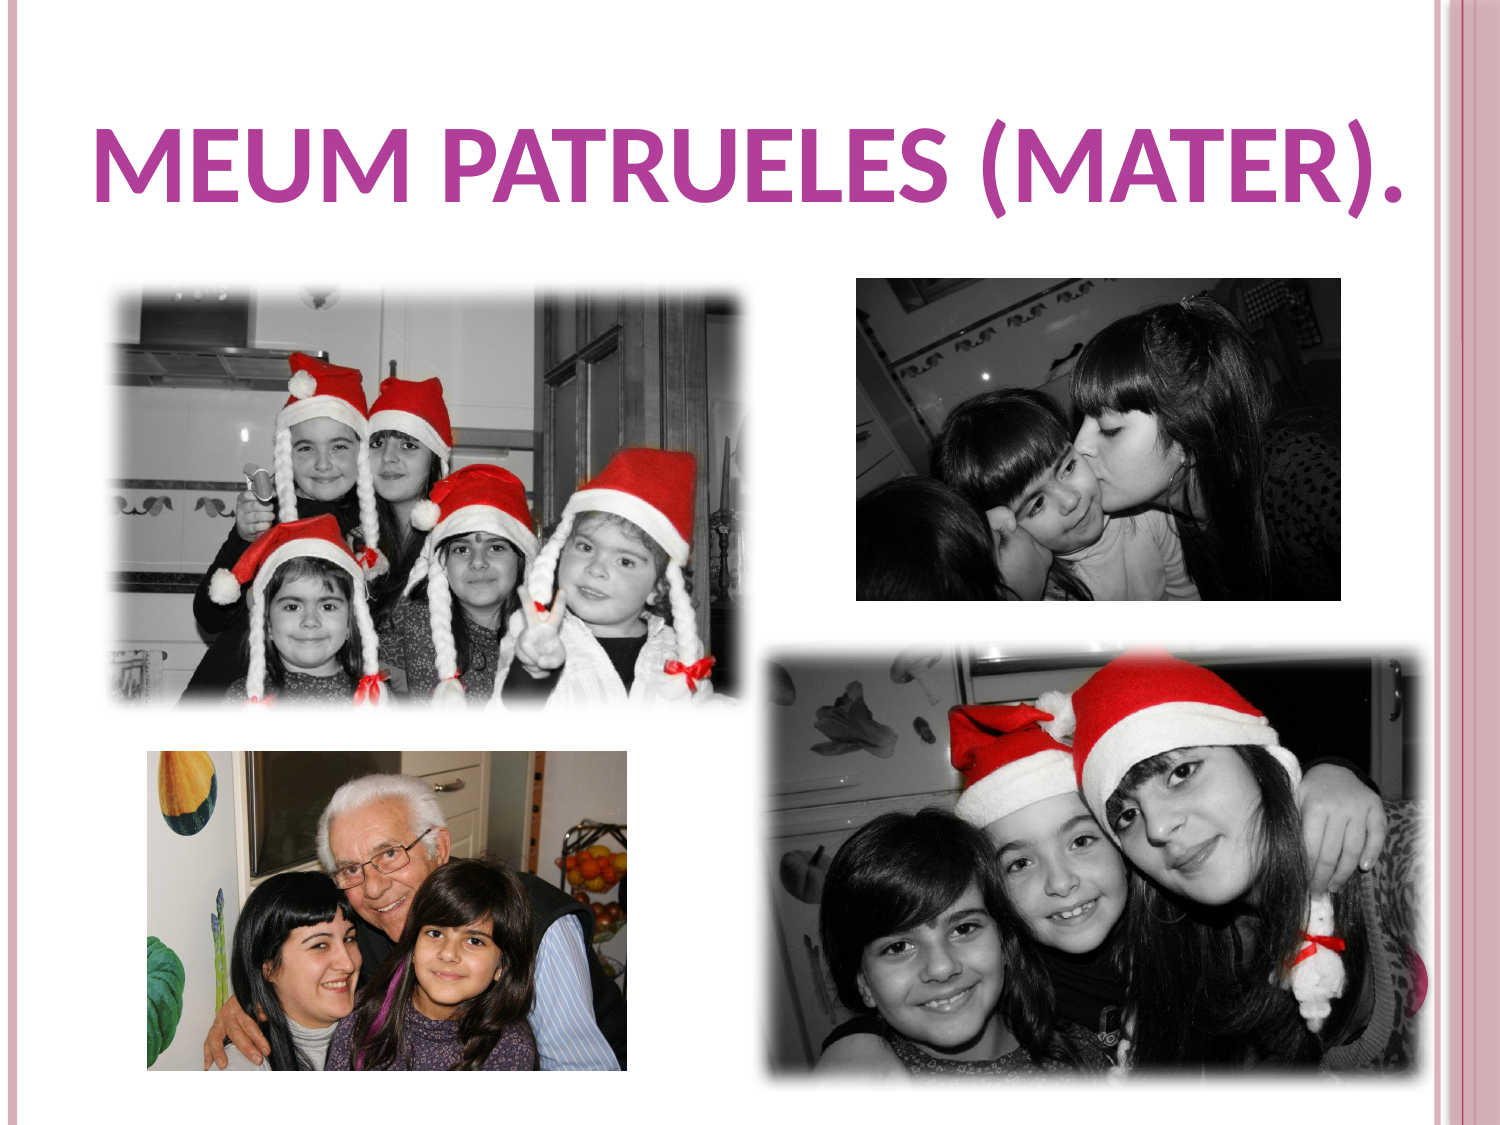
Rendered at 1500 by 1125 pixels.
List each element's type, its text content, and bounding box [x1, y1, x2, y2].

picture [146, 750, 628, 1071]
picture [99, 278, 1436, 1095]
title Meum patrueles (Mater). [75, 45, 1447, 233]
picture [855, 278, 1341, 602]
